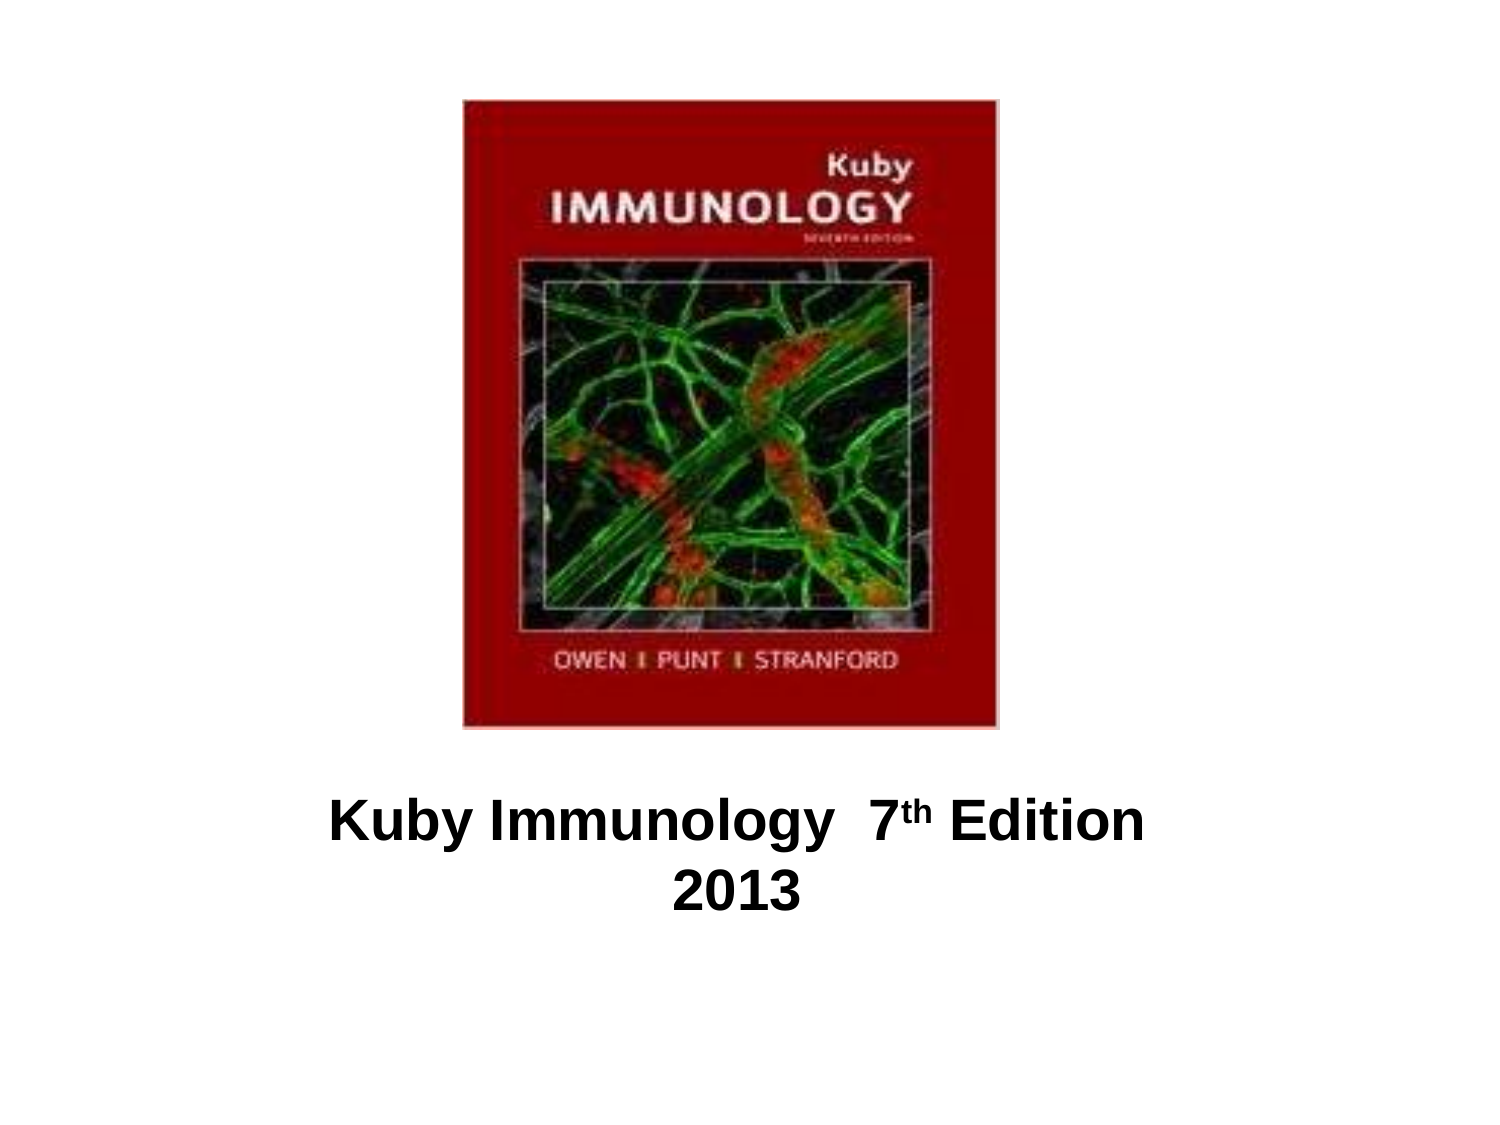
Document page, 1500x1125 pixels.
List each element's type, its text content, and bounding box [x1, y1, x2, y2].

text_box Kuby Immunology 7th Edition 2013 [249, 774, 1225, 930]
picture [462, 99, 1001, 730]
